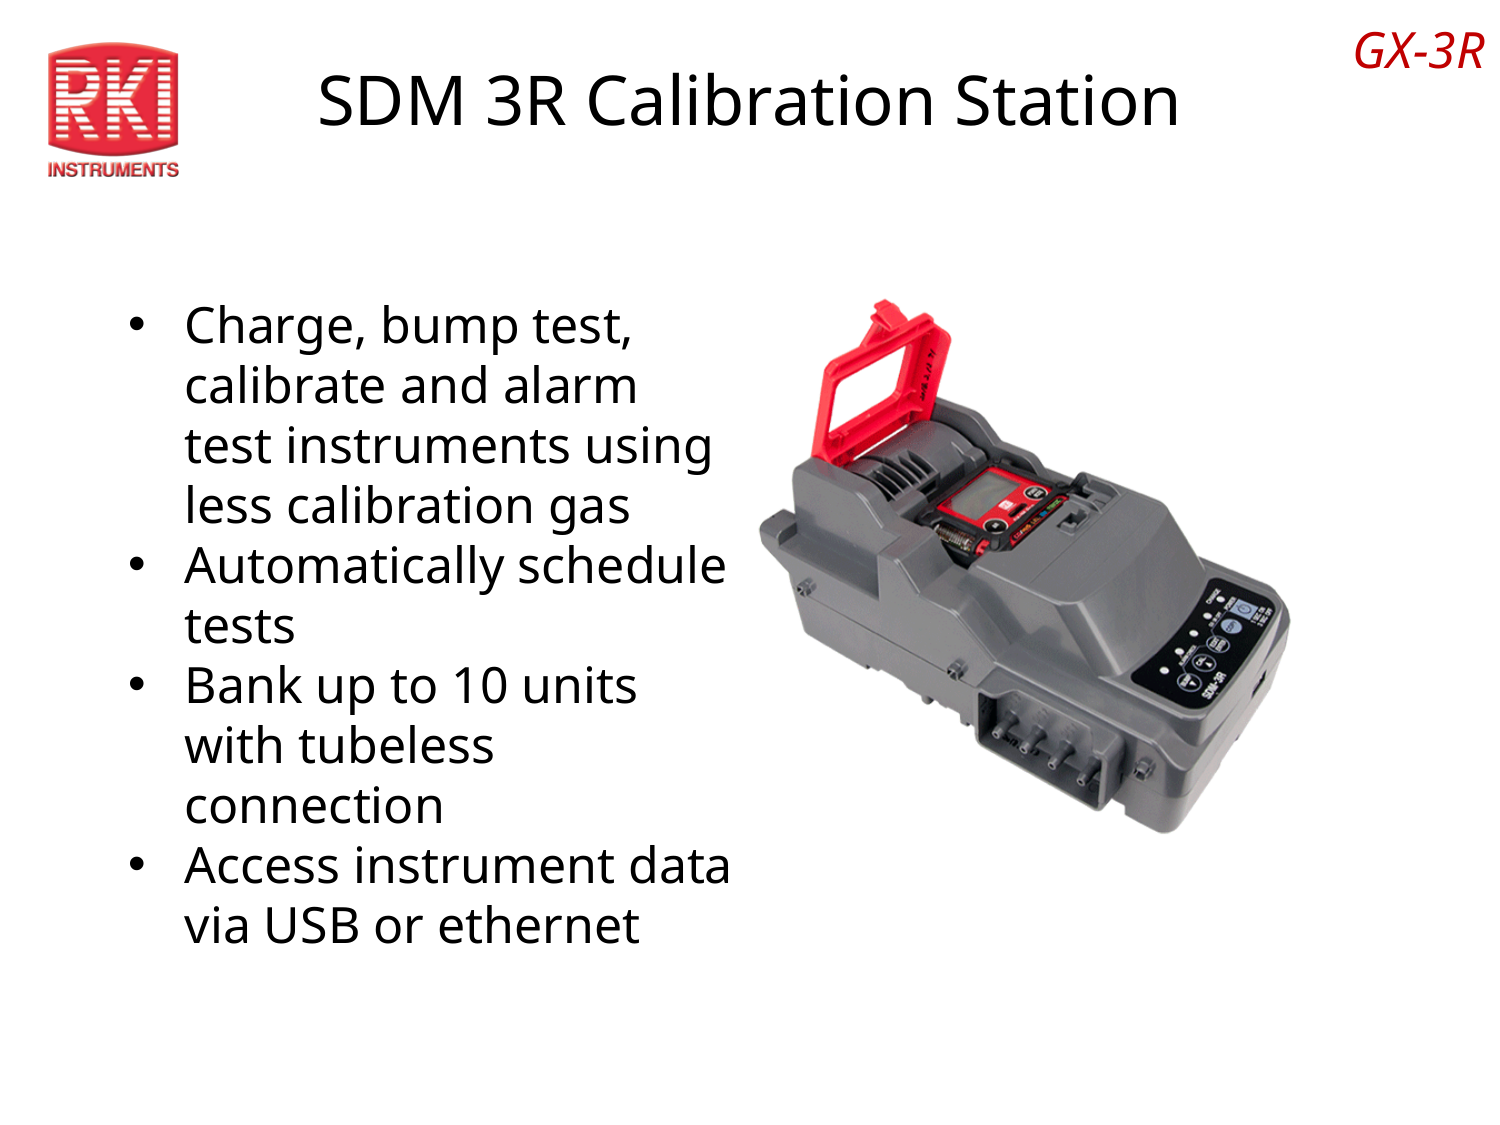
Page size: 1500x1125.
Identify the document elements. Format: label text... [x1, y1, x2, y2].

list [750, 283, 1306, 842]
title SDM 3R Calibration Station [0, 0, 1500, 196]
text_box GX-3R [1307, 11, 1500, 87]
text_box Charge, bump test, calibrate and alarm test instruments using less calibration gas Automatically schedule tests Bank up to 10 units with tubeless connection Access instrument data via USB or ethernet [113, 286, 750, 961]
